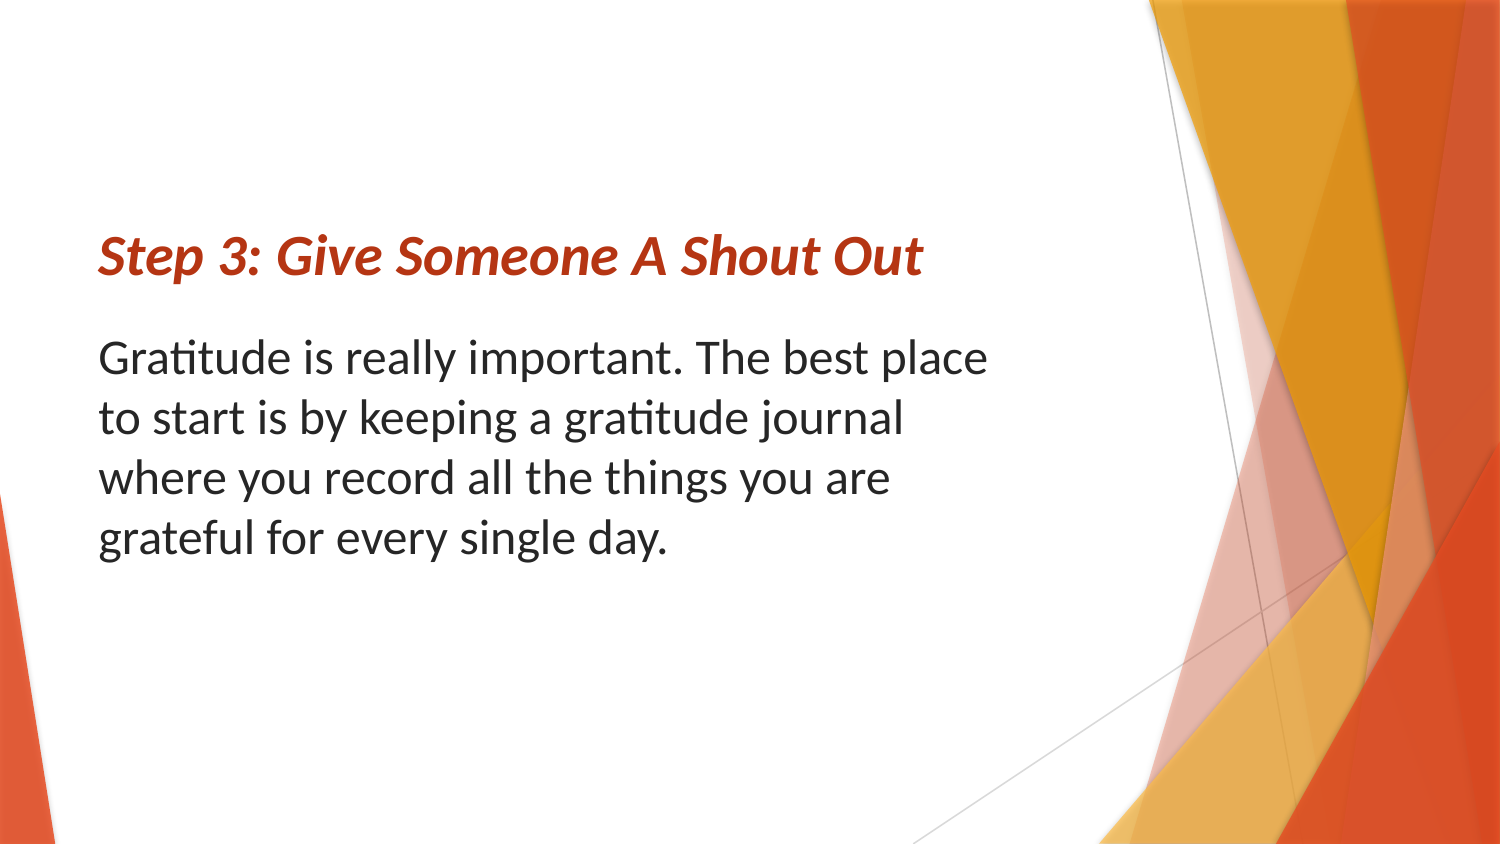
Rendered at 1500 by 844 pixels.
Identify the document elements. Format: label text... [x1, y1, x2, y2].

list Gratitude is really important. The best place to start is by keeping a gratitude journal where you record all the things you are grateful for every single day. [83, 317, 1046, 618]
title Step 3: Give Someone A Shout Out [83, 209, 1141, 297]
